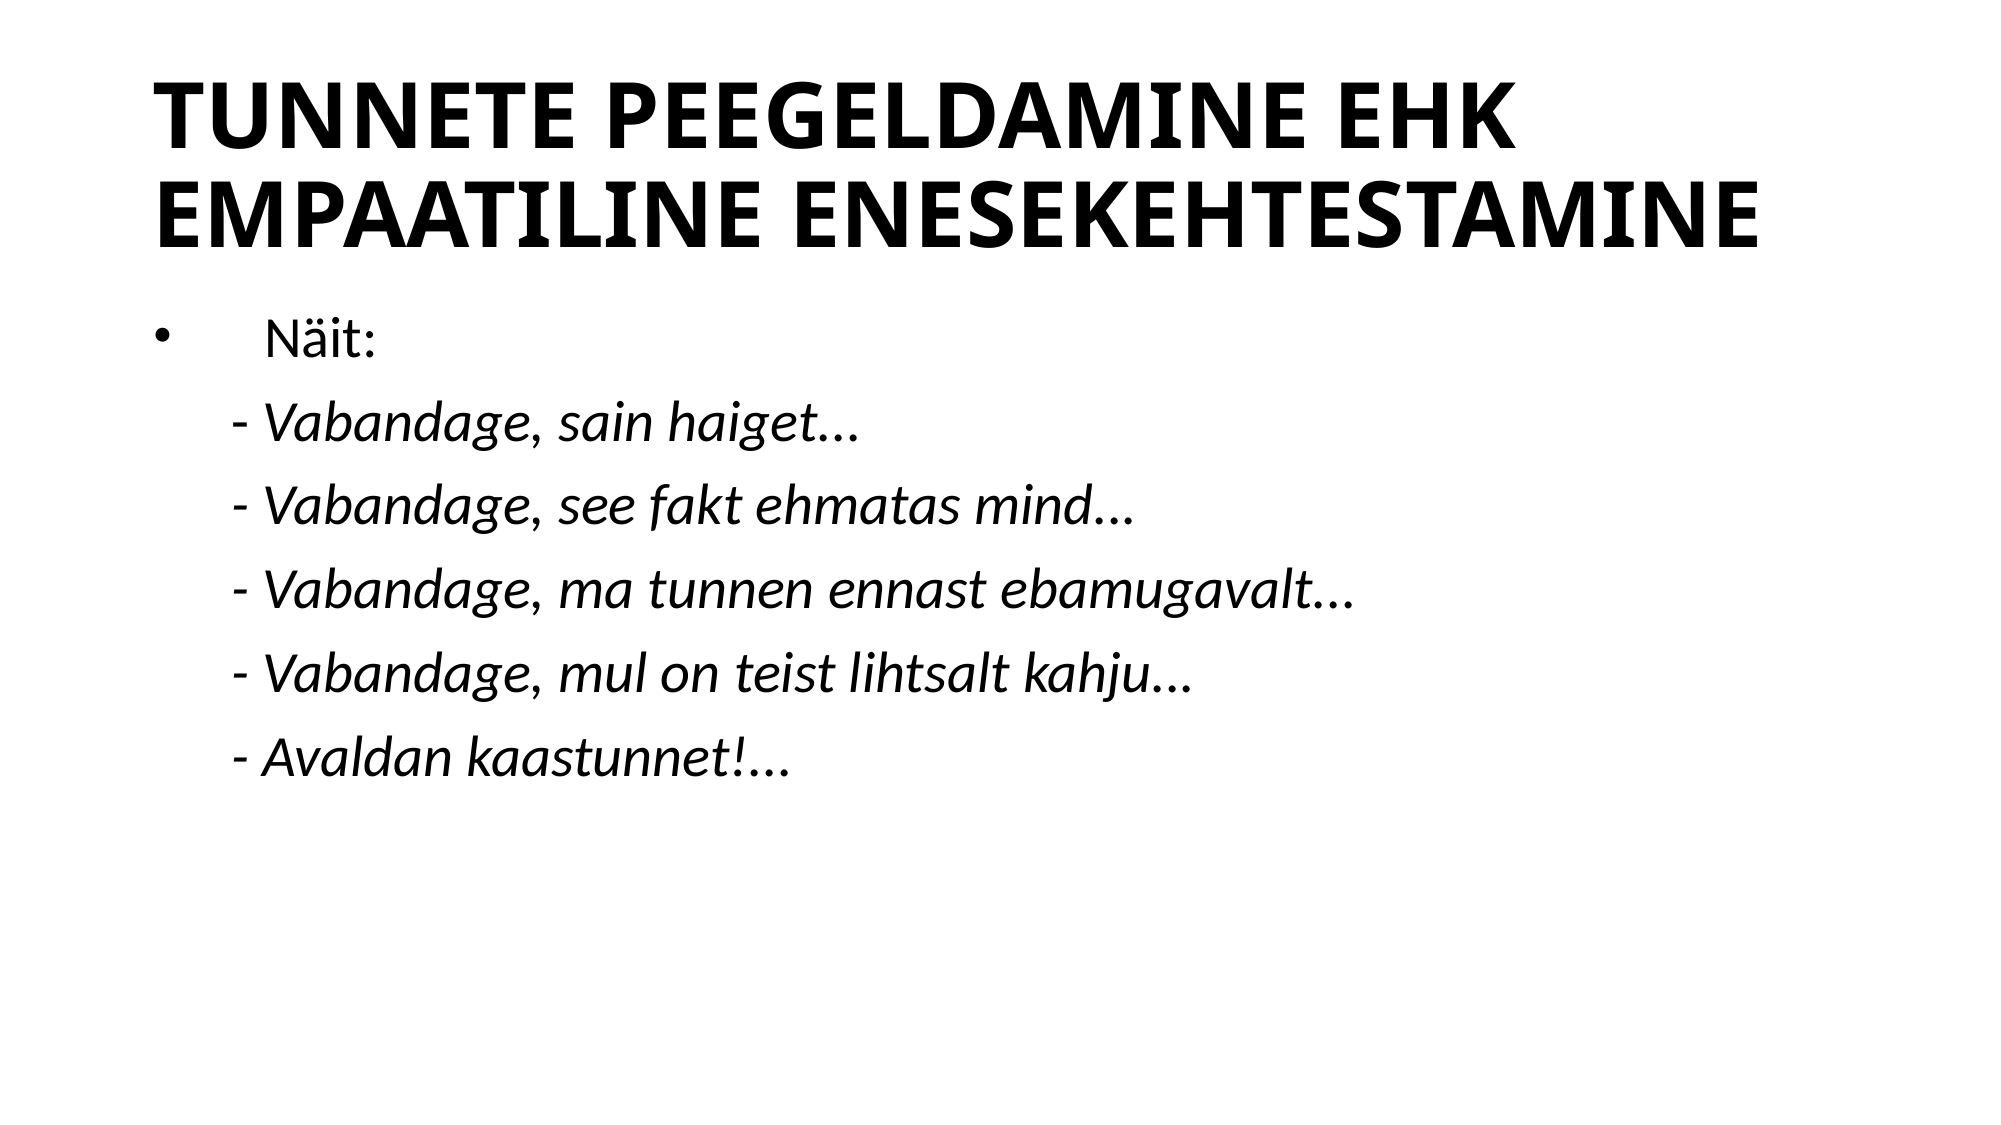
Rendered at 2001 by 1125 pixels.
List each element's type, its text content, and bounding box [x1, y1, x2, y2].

title TUNNETE PEEGELDAMINE EHK EMPAATILINE ENESEKEHTESTAMINE [137, 59, 1863, 278]
list Näit: - Vabandage, sain haiget... - Vabandage, see fakt ehmatas mind... - Vabandage, ma tunnen ennast ebamugavalt... - Vabandage, mul on teist lihtsalt kahju... - Avaldan kaastunnet!... [137, 299, 1863, 1014]
